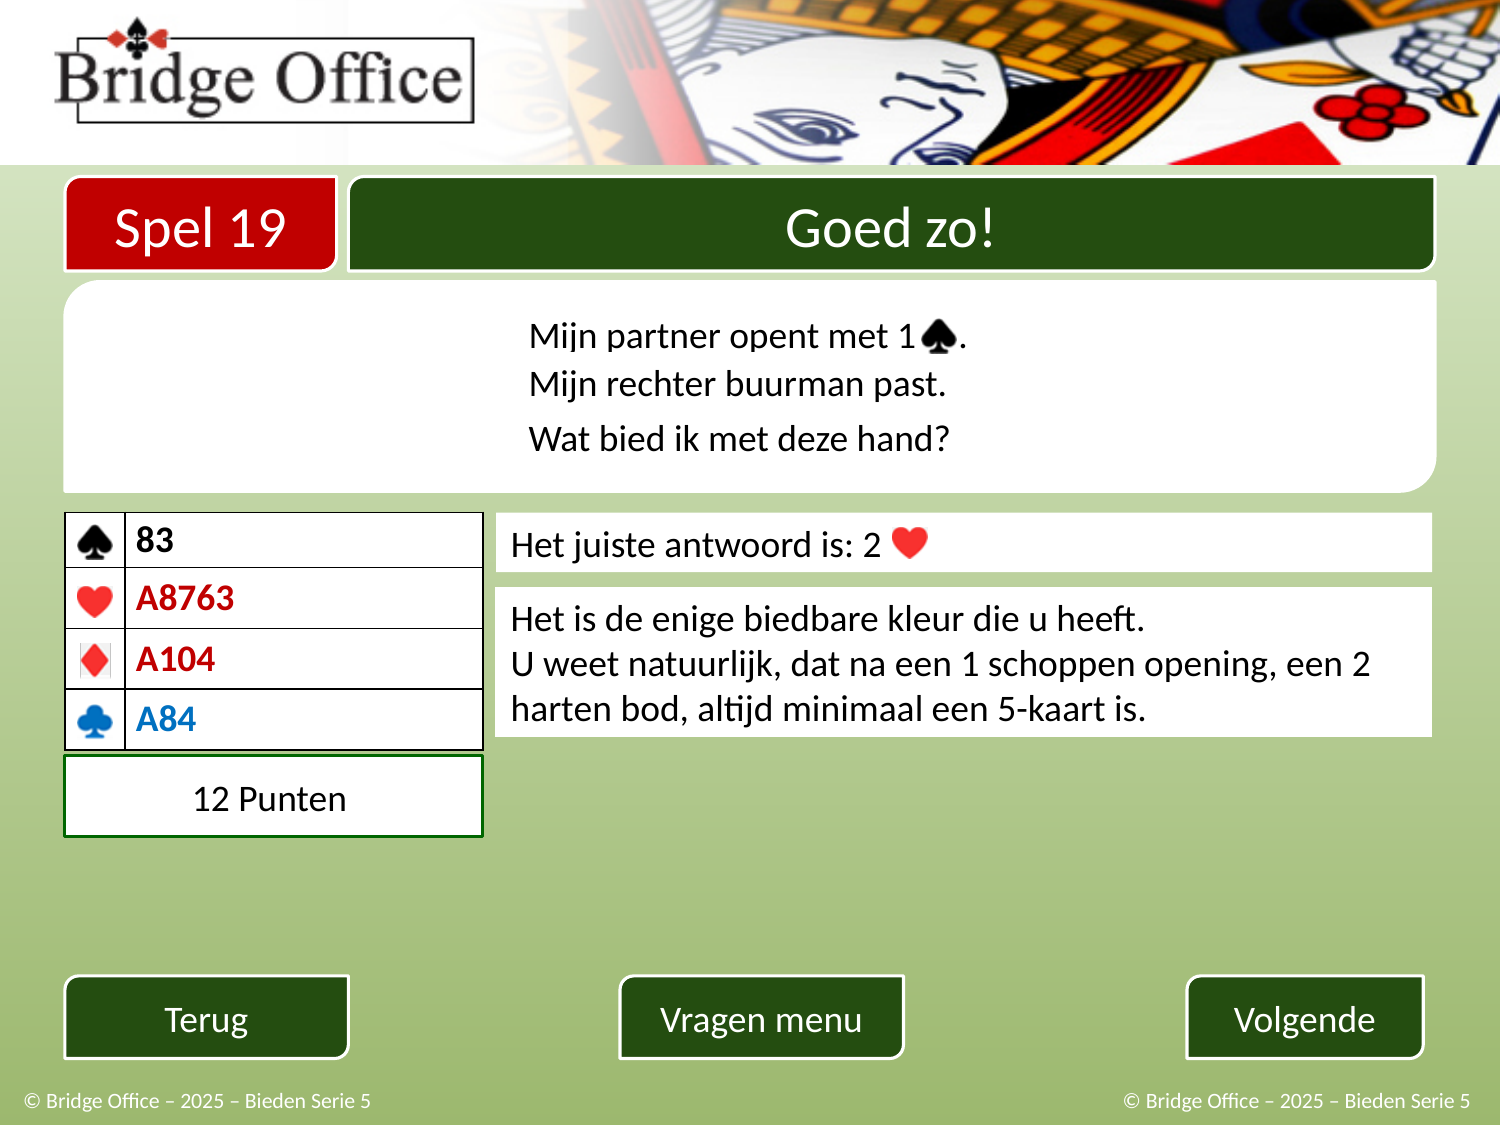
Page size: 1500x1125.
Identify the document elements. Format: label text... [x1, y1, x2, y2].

picture [920, 318, 957, 354]
text_box Het is de enige biedbare kleur die u heeft. U weet natuurlijk, dat na een 1 schoppen opening, een 2 harten bod, altijd minimaal een 5-kaart is. [495, 587, 1432, 737]
text_box Mijn rechter buurman past. [513, 352, 987, 406]
picture [77, 643, 114, 679]
text_box © Bridge Office – 2025 – Bieden Serie 5 [8, 1079, 393, 1121]
table_cell [66, 629, 124, 688]
table_cell A104 [126, 629, 482, 688]
text_box Spel 19 [63, 178, 339, 273]
picture [77, 524, 114, 561]
table_cell [66, 568, 124, 628]
picture [892, 527, 928, 559]
text_box Mijn partner opent met 1 . [513, 303, 1022, 364]
text_box Goed zo! [346, 178, 1437, 273]
table_header [66, 513, 124, 567]
table_header 83 [126, 513, 482, 567]
text_box 12 Punten [63, 754, 484, 838]
table_cell A84 [126, 690, 482, 749]
text_box Het juiste antwoord is: 2 [496, 512, 1433, 573]
text_box Volgende [1185, 974, 1425, 1061]
text_box Vragen menu [618, 974, 906, 1061]
text_box Terug [63, 974, 350, 1061]
picture [77, 585, 114, 618]
table_cell A8763 [126, 568, 482, 628]
text_box Wat bied ik met deze hand? [513, 406, 987, 467]
table_cell [66, 690, 124, 749]
picture [0, 0, 1500, 166]
text_box [63, 280, 1437, 493]
picture [77, 703, 114, 740]
text_box © Bridge Office – 2025 – Bieden Serie 5 [1107, 1079, 1500, 1121]
